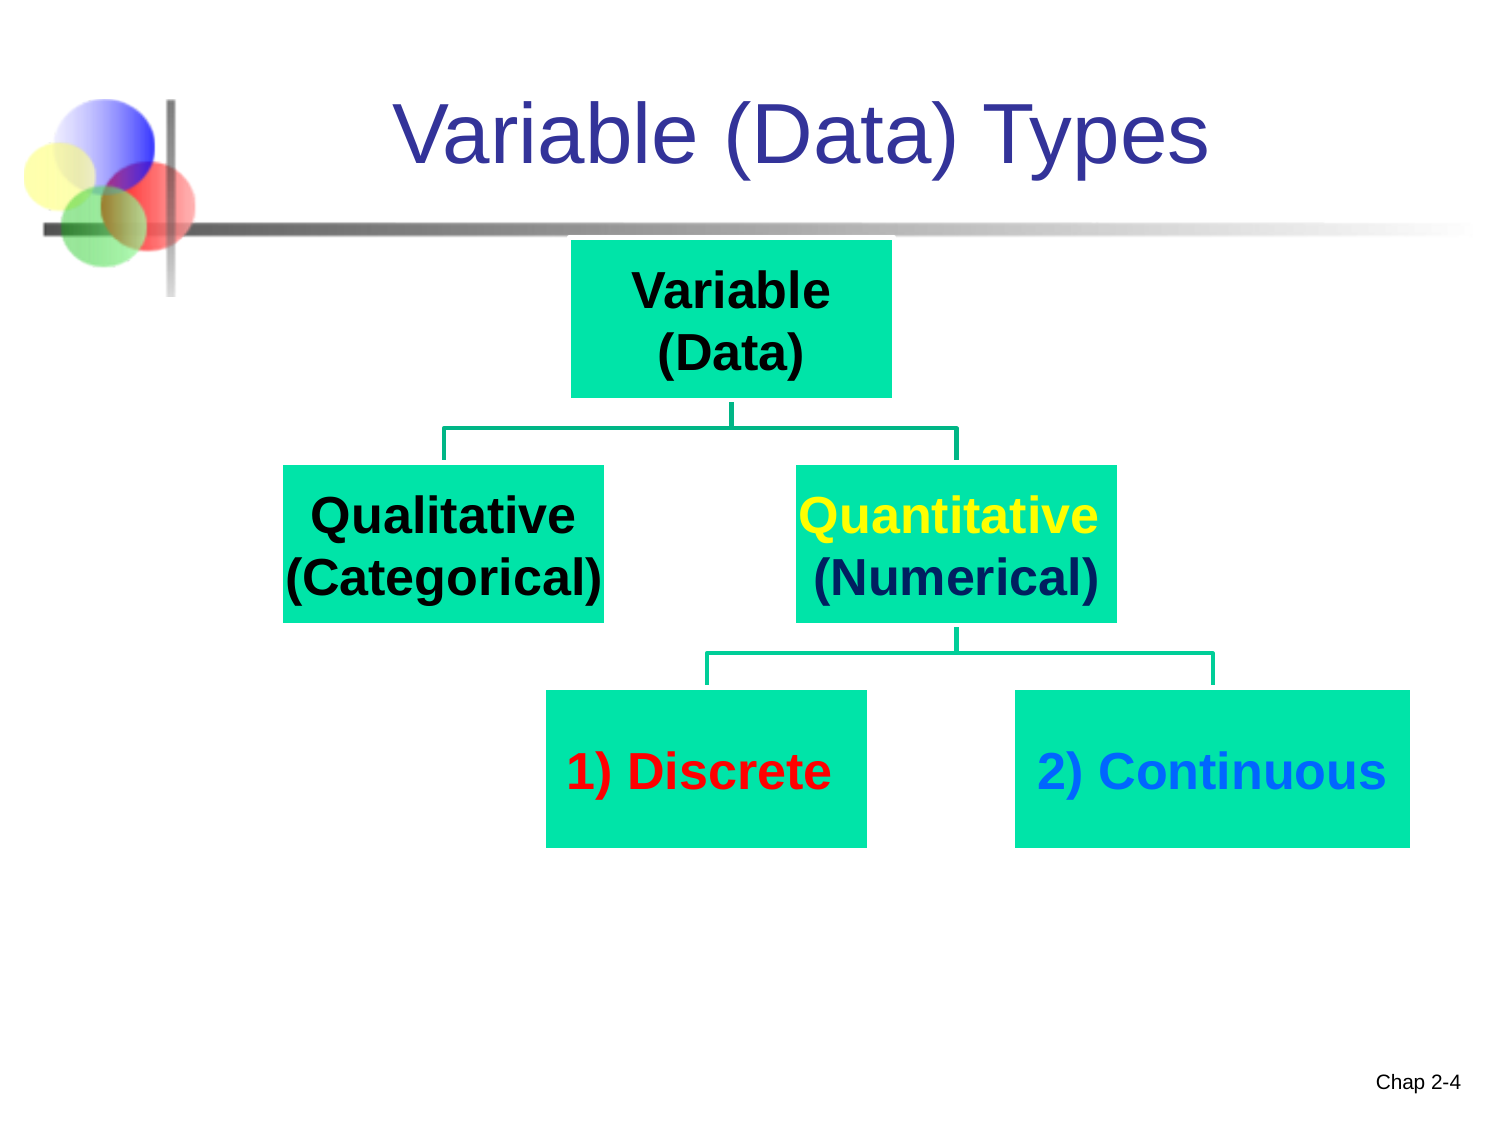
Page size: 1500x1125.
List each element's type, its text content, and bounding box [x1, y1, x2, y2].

picture [24, 99, 1475, 297]
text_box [99, 237, 1413, 863]
title Variable (Data) Types [162, 62, 1442, 188]
slide_number Chap 2-4 [1162, 1049, 1476, 1101]
